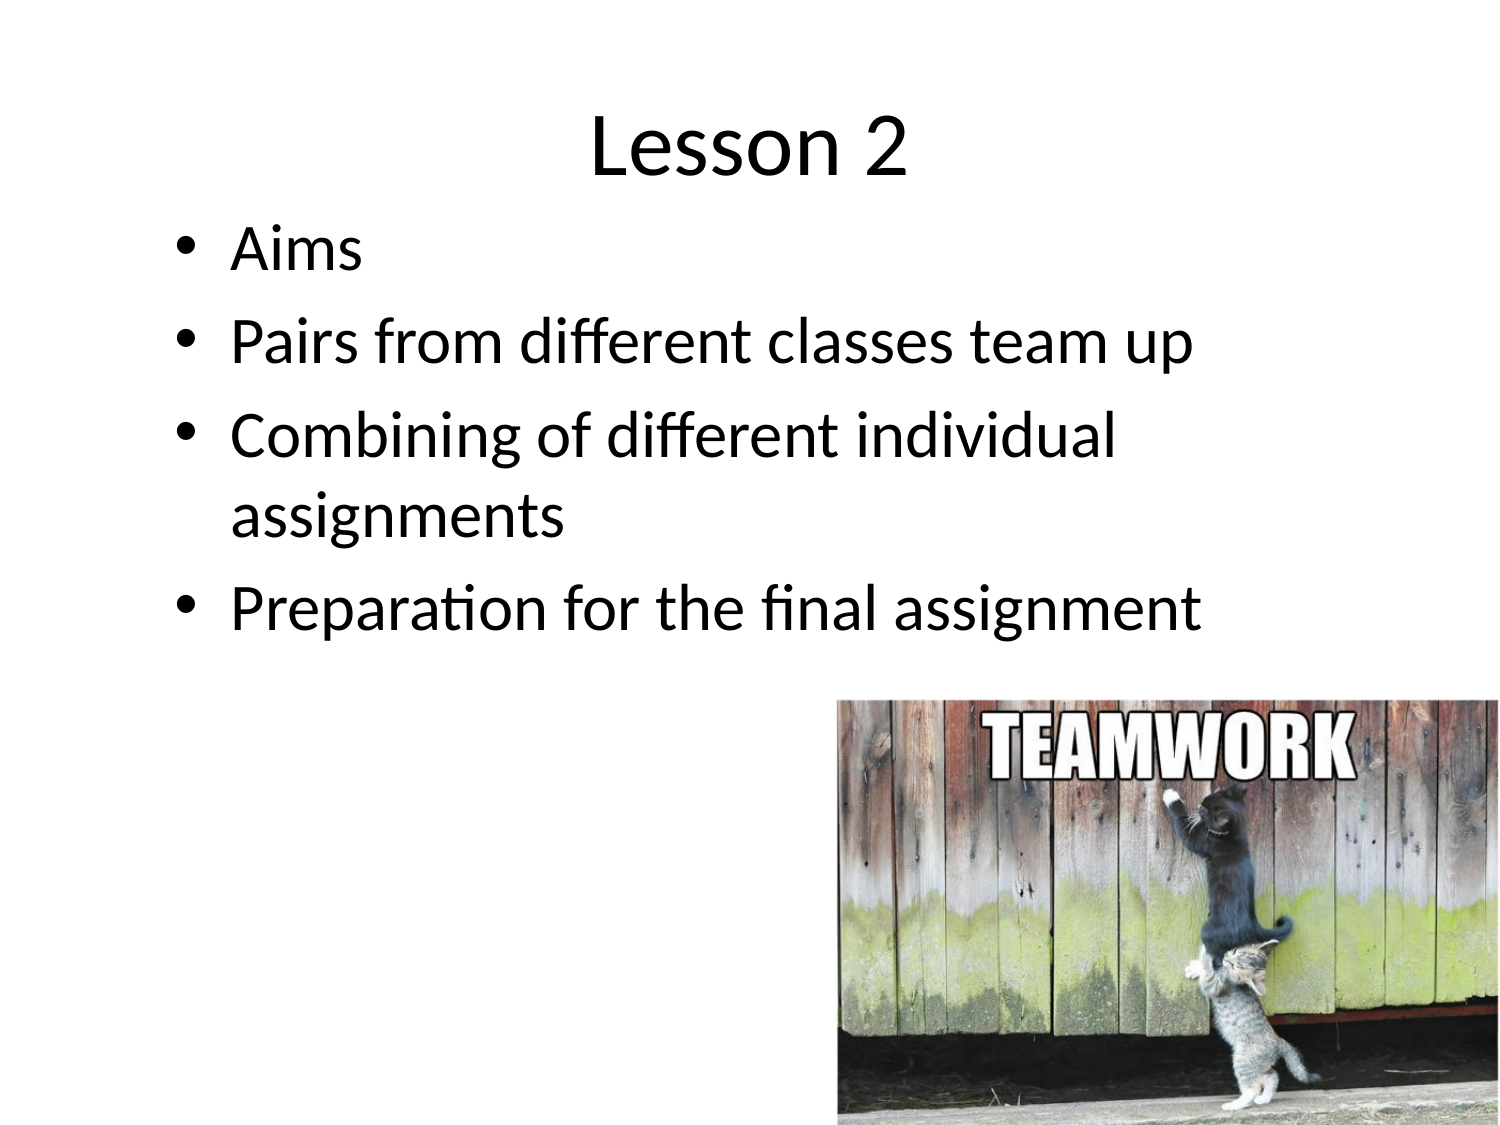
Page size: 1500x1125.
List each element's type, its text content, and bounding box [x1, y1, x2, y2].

list Aims Pairs from different classes team up Combining of different individual assignments Preparation for the final assignment [159, 196, 1388, 828]
picture [835, 699, 1500, 1125]
title Lesson 2 [75, 45, 1425, 233]
